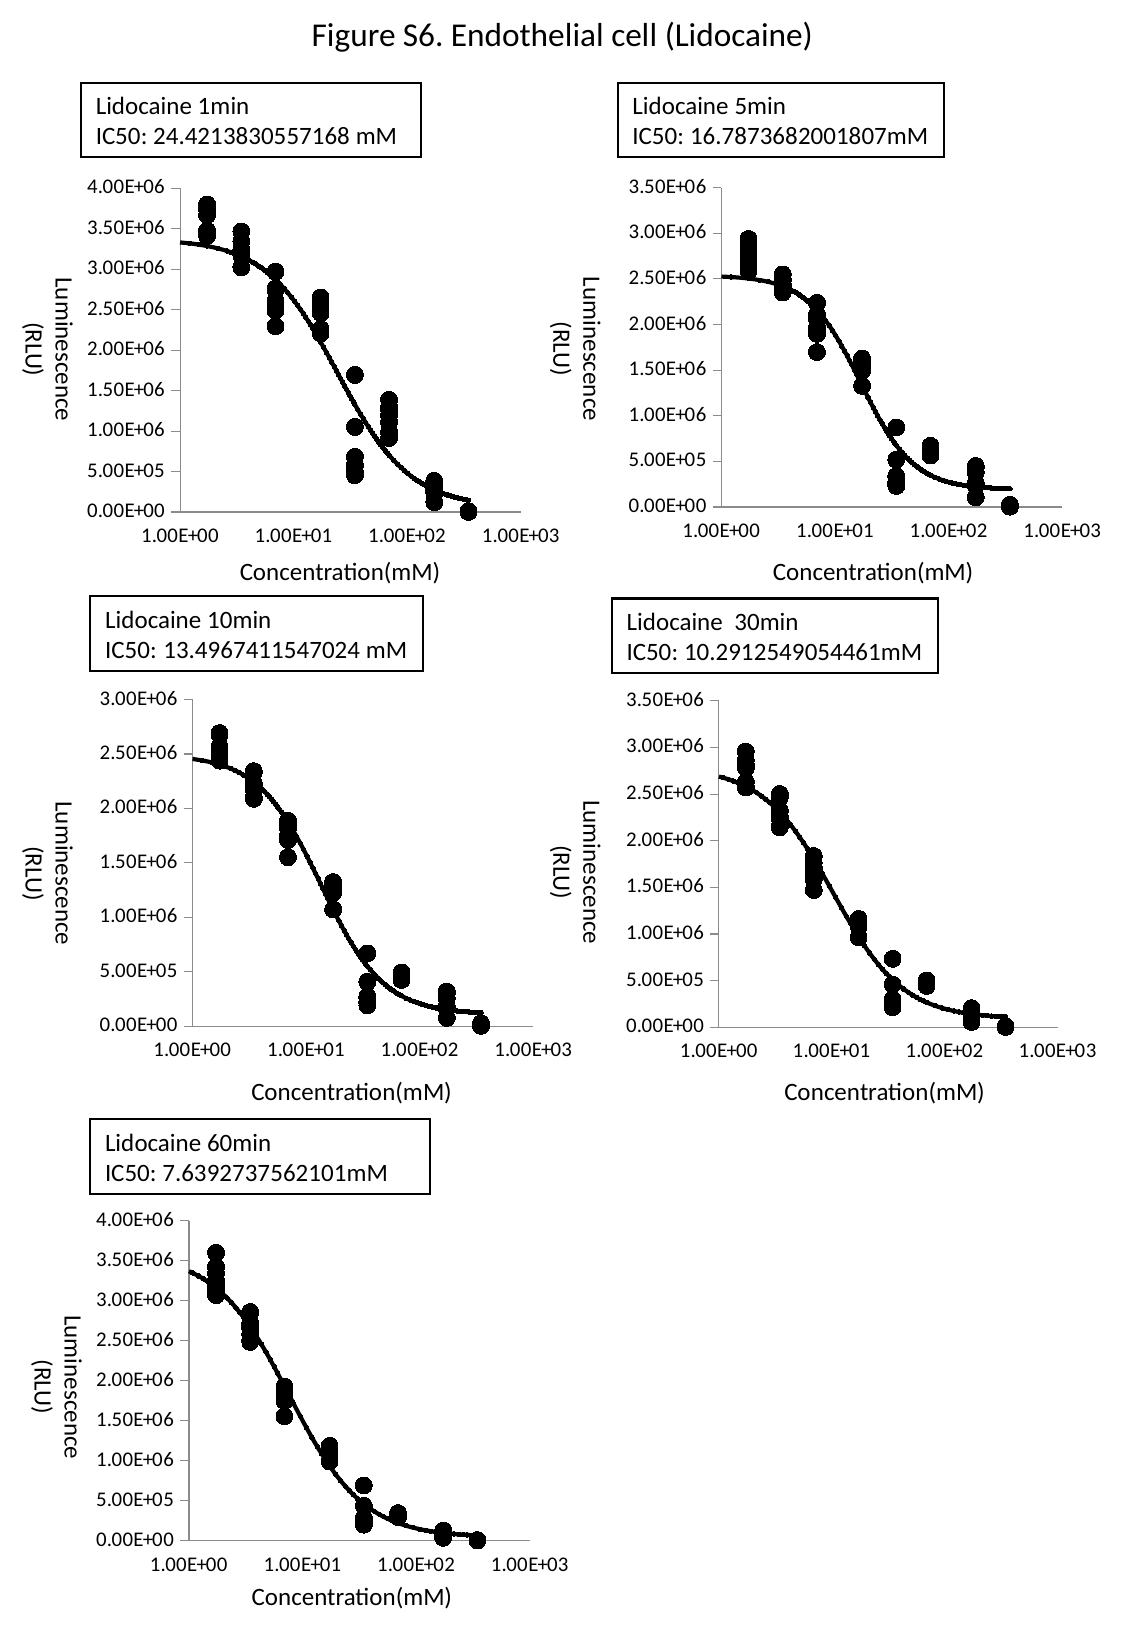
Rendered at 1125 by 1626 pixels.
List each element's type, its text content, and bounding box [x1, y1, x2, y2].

text_box Concentration(mM) [755, 556, 991, 594]
text_box Luminescence (RLU) [27, 757, 80, 990]
text_box Lidocaine 1min IC50: 24.4213830557168 mM [80, 82, 422, 158]
text_box Concentration(mM) [234, 1590, 470, 1618]
text_box Luminescence (RLU) [573, 233, 609, 465]
text_box Lidocaine 60min IC50: 7.6392737562101mM [89, 1118, 431, 1195]
text_box Concentration(mM) [767, 1070, 1002, 1113]
chart [607, 677, 1112, 1070]
text_box Lidocaine 10min IC50: 13.4967411547024 mM [89, 595, 424, 672]
text_box Luminescence (RLU) [586, 756, 607, 989]
chart [80, 676, 586, 1069]
text_box Luminescence (RLU) [27, 233, 68, 466]
text_box Figure S6. Endothelial cell (Lidocaine) [263, 5, 863, 61]
chart [77, 1197, 582, 1590]
chart [68, 165, 573, 556]
chart [609, 164, 1115, 556]
text_box Concentration(mM) [234, 1069, 469, 1113]
text_box Lidocaine 5min IC50: 16.7873682001807mM [617, 82, 945, 158]
text_box Lidocaine 30min IC50: 10.2912549054461mM [611, 597, 939, 674]
text_box Concentration(mM) [222, 556, 458, 594]
text_box Luminescence (RLU) [36, 1271, 77, 1504]
